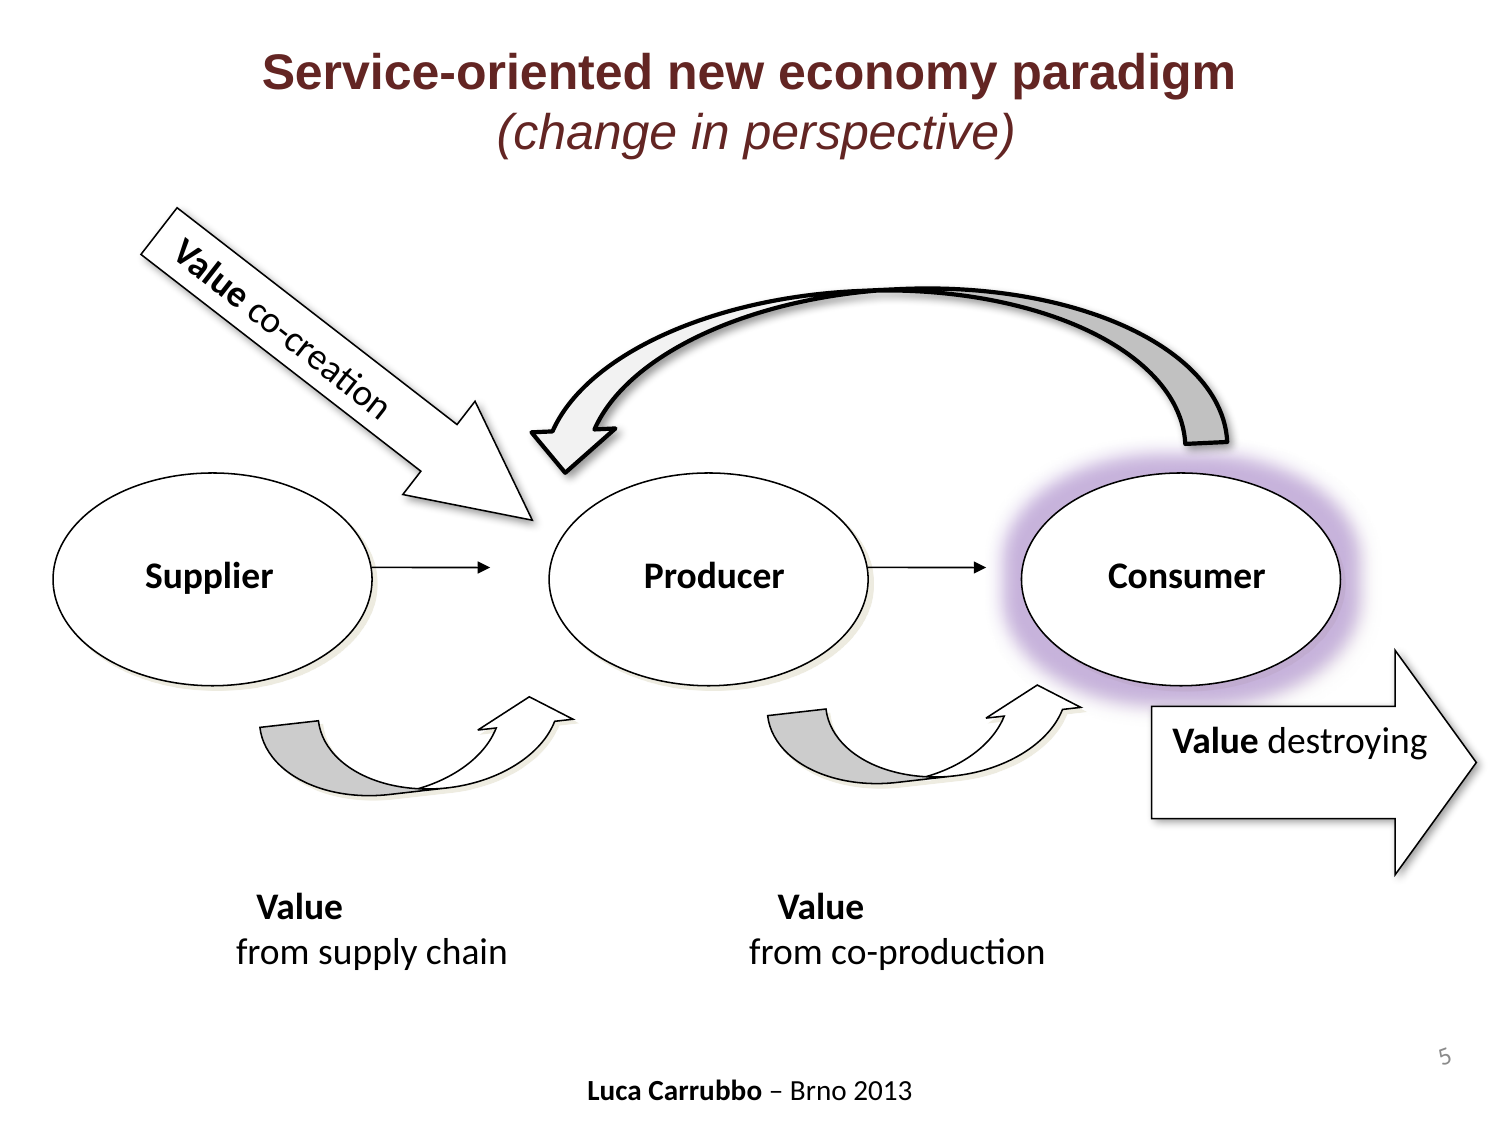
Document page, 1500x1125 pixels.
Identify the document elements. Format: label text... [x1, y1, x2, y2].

text_box Value from co-production [726, 874, 1069, 980]
text_box [259, 696, 574, 796]
text_box Producer [596, 543, 833, 604]
text_box Value from supply chain [206, 874, 538, 980]
text_box [140, 207, 191, 294]
text_box [402, 473, 462, 507]
text_box [1151, 650, 1477, 875]
text_box [867, 561, 987, 574]
text_box [451, 401, 505, 462]
text_box 5 [1164, 1019, 1475, 1125]
text_box [767, 685, 1081, 784]
text_box [549, 472, 869, 686]
text_box Consumer [1045, 543, 1329, 604]
text_box [53, 472, 373, 686]
text_box Value destroying [1157, 709, 1447, 769]
text_box Service-oriented new economy paradigm (change in perspective) [88, 31, 1425, 167]
text_box [1021, 472, 1341, 686]
text_box [371, 561, 491, 574]
text_box [529, 286, 1230, 475]
text_box Value co-creation [149, 212, 595, 581]
text_box Supplier [106, 543, 313, 604]
